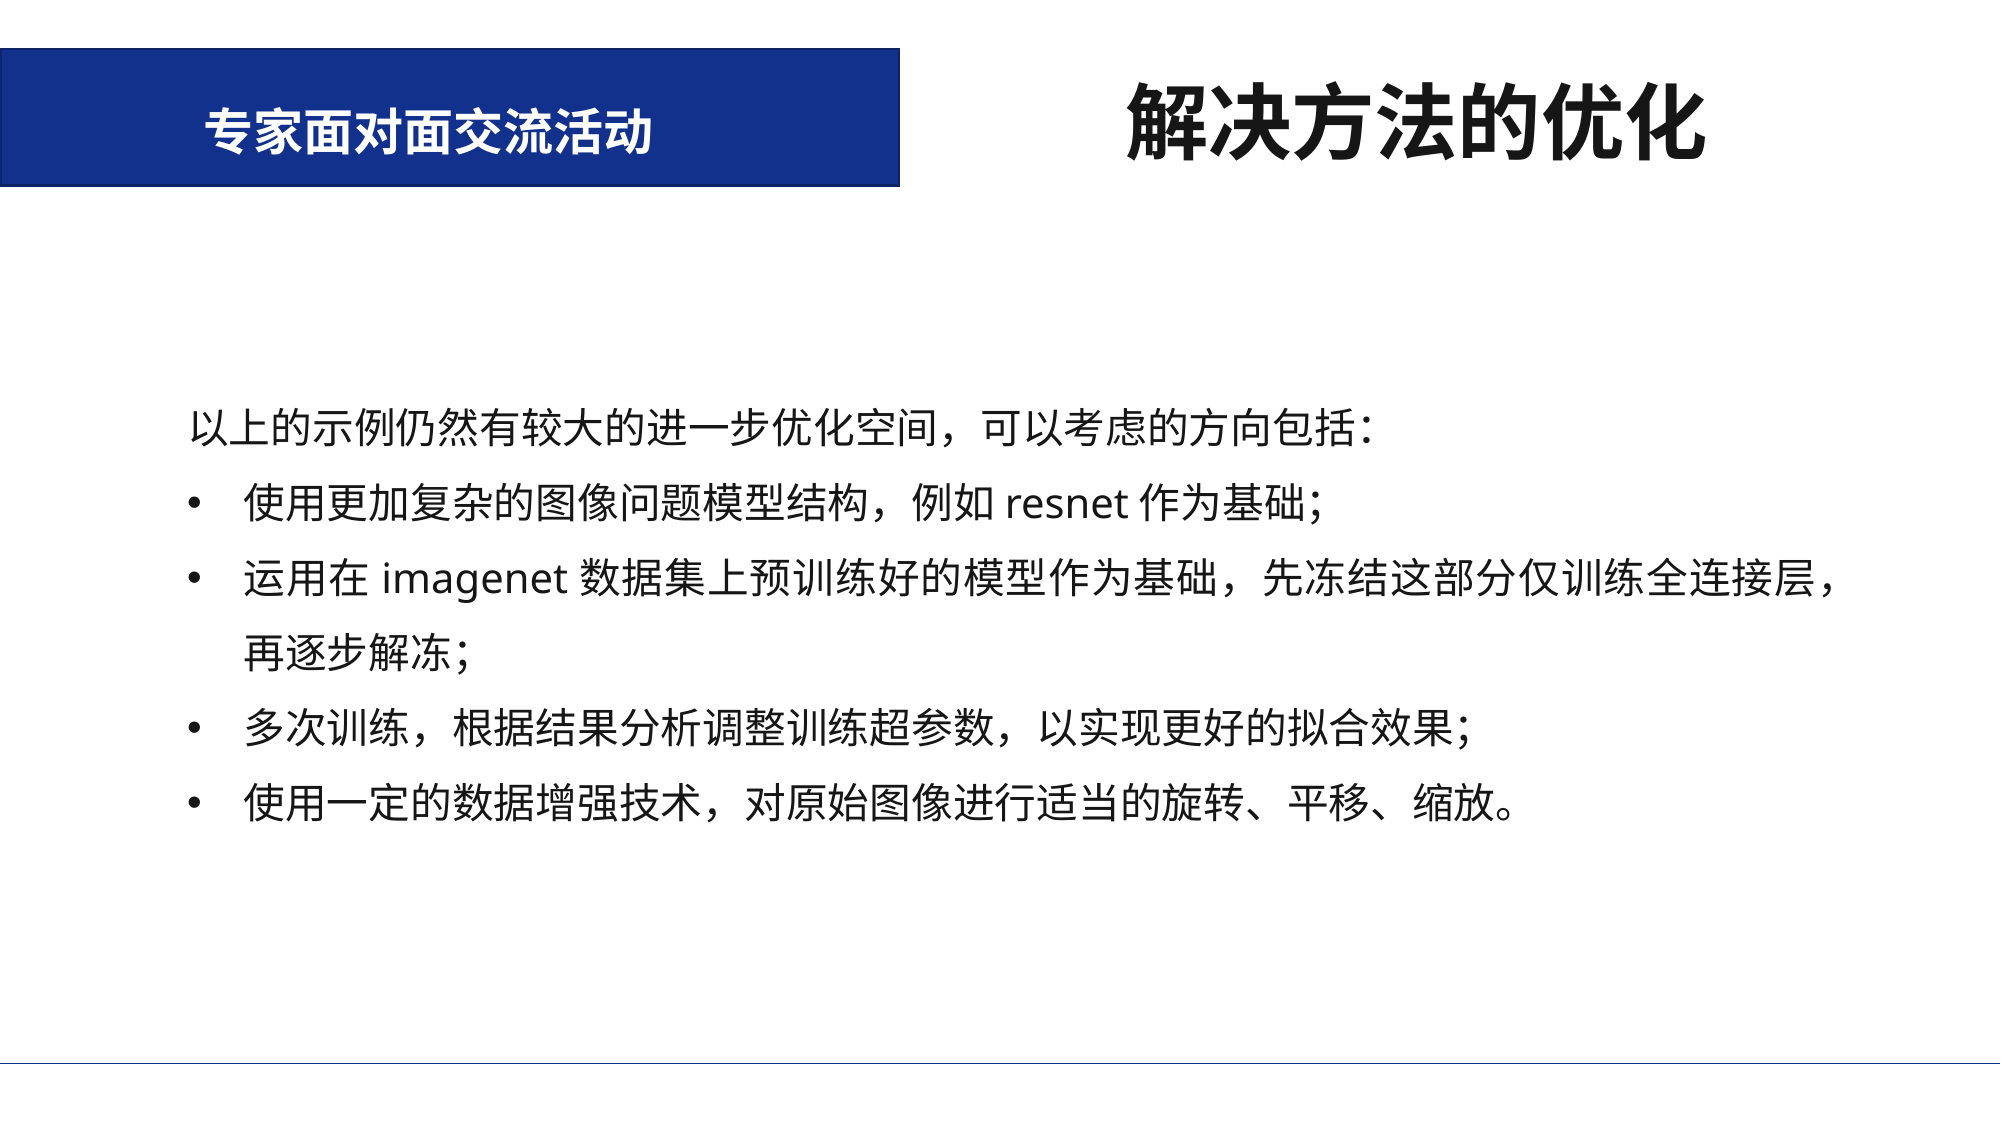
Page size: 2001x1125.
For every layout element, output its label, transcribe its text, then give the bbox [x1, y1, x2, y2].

text_box 解决方法的优化 [915, 63, 1917, 178]
text_box [0, 48, 900, 187]
text_box 以上的示例仍然有较大的进一步优化空间，可以考虑的方向包括： 使用更加复杂的图像问题模型结构，例如resnet作为基础； 运用在imagenet数据集上预训练好的模型作为基础，先冻结这部分仅训练全连接层，再逐步解冻； 多次训练，根据结果分析调整训练超参数，以实现更好的拟合效果； 使用一定的数据增强技术，对原始图像进行适当的旋转、平移、缩放。 [172, 369, 1874, 835]
text_box 专家面对面交流活动 [188, 80, 884, 168]
